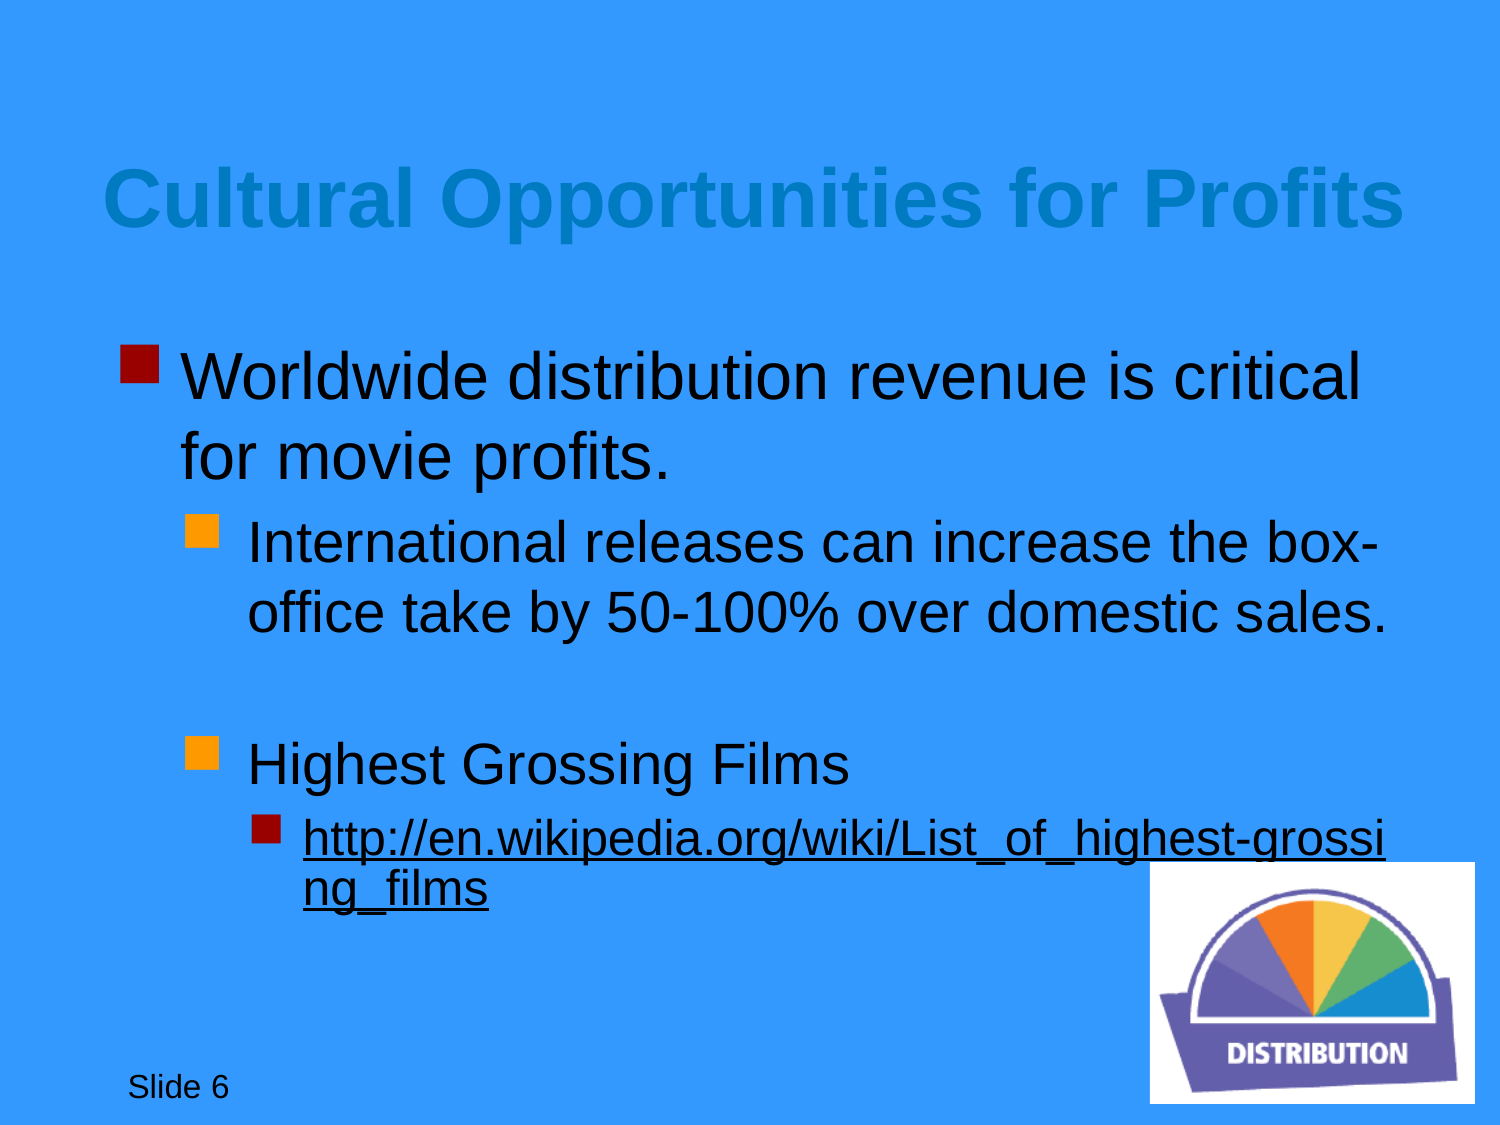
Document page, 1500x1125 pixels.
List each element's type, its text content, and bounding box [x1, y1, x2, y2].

picture [1149, 862, 1476, 1104]
list Worldwide distribution revenue is critical for movie profits. International releases can increase the box-office take by 50-100% over domestic sales. Highest Grossing Films http://en.wikipedia.org/wiki/List_of_highest-grossing_films [99, 324, 1413, 1038]
title Cultural Opportunities for Profits [87, 99, 1438, 288]
slide_number Slide 6 [112, 1038, 425, 1113]
